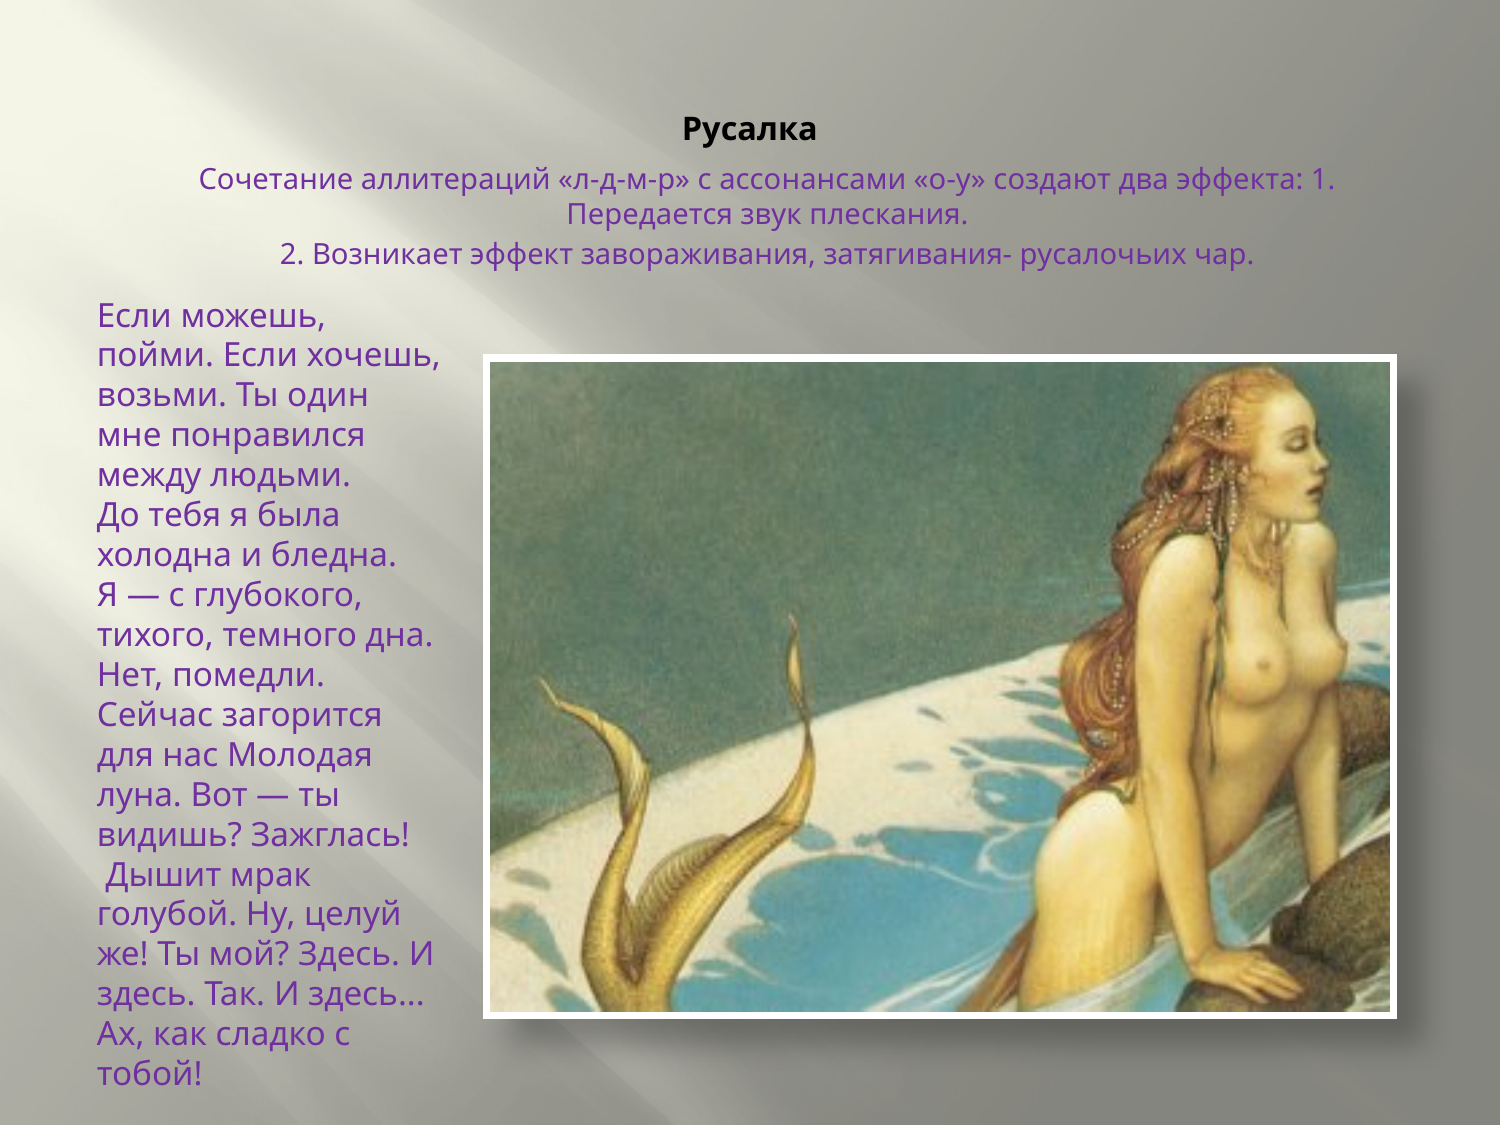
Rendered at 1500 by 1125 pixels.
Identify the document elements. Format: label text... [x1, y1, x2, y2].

list Сочетание аллитераций «л-д-м-р» с ассонансами «о-у» создают два эффекта: 1. Передается звук плескания. 2. Возникает эффект завораживания, затягивания- русалочьих чар. [140, 152, 1395, 279]
text_box Если можешь, пойми. Если хочешь, возьми. Ты один мне понравился между людьми. До тебя я была холодна и бледна. Я — с глубокого, тихого, темного дна. Нет, помедли. Сейчас загорится для нас Молодая луна. Вот — ты видишь? Зажглась! Дышит мрак голубой. Ну, целуй же! Ты мой? Здесь. И здесь. Так. И здесь... Ах, как сладко с тобой! [81, 286, 457, 1125]
picture [489, 361, 1391, 1012]
title Русалка [300, 99, 1200, 152]
